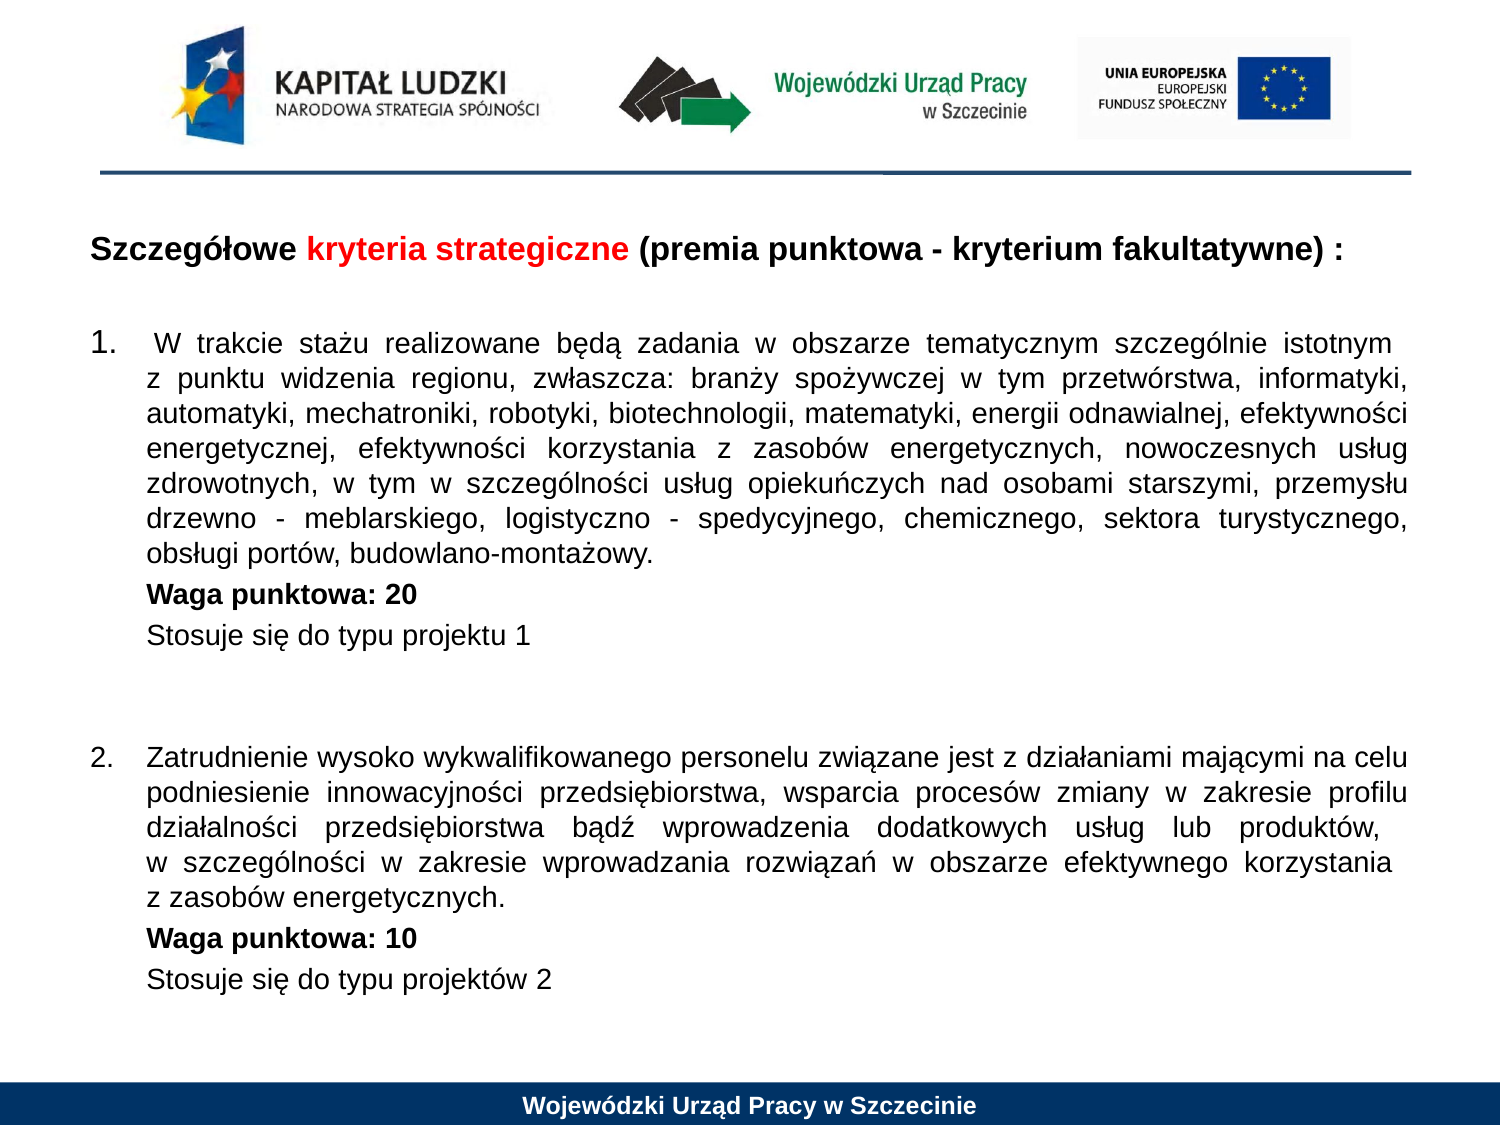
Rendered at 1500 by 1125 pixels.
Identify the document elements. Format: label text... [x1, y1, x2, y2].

picture [159, 24, 1353, 149]
list Szczegółowe kryteria strategiczne (premia punktowa - kryterium fakultatywne) : 1. W trakcie stażu realizowane będą zadania w obszarze tematycznym szczególnie istotnym z punktu widzenia regionu, zwłaszcza: branży spożywczej w tym przetwórstwa, informatyki, automatyki, mechatroniki, robotyki, biotechnologii, matematyki, energii odnawialnej, efektywności energetycznej, efektywności korzystania z zasobów energetycznych, nowoczesnych usług zdrowotnych, w tym w szczególności usług opiekuńczych nad osobami starszymi, przemysłu drzewno - meblarskiego, logistyczno - spedycyjnego, chemicznego, sektora turystycznego, obsługi portów, budowlano-montażowy. Waga punktowa: 20 Stosuje się do typu projektu 1 2. Zatrudnienie wysoko wykwalifikowanego personelu związane jest z działaniami mającymi na celu podniesienie innowacyjności przedsiębiorstwa, wsparcia procesów zmiany w zakresie profilu działalności przedsiębiorstwa bądź wprowadzenia dodatkowych usług lub produktów, w szczególności w zakresie wprowadzania rozwiązań w obszarze efektywnego korzystania z zasobów energetycznych. Waga punktowa: 10 Stosuje się do typu projektów 2 [74, 172, 1426, 1067]
